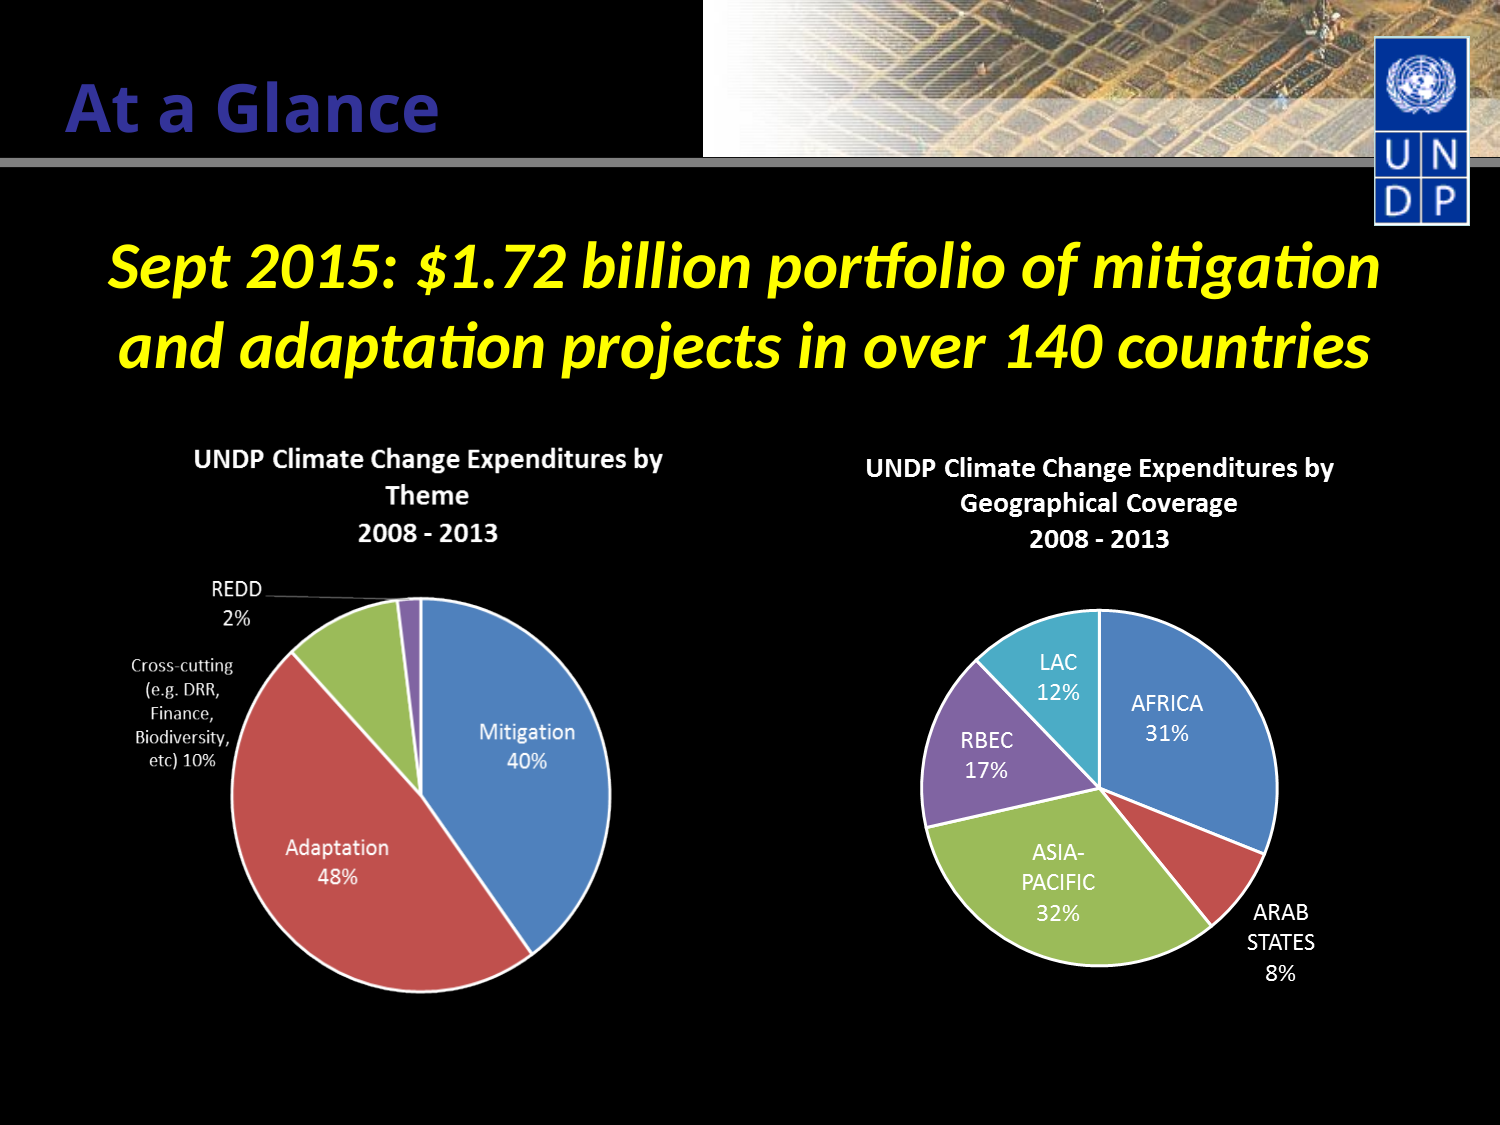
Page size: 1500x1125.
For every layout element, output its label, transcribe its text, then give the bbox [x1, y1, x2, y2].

picture [1375, 38, 1469, 225]
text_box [787, 424, 1411, 1027]
title At a Glance [50, 50, 1400, 163]
text_box Sept 2015: $1.72 billion portfolio of mitigation and adaptation projects in over 140 countries [71, 214, 1421, 392]
picture [112, 412, 730, 1048]
picture [703, 0, 1500, 157]
